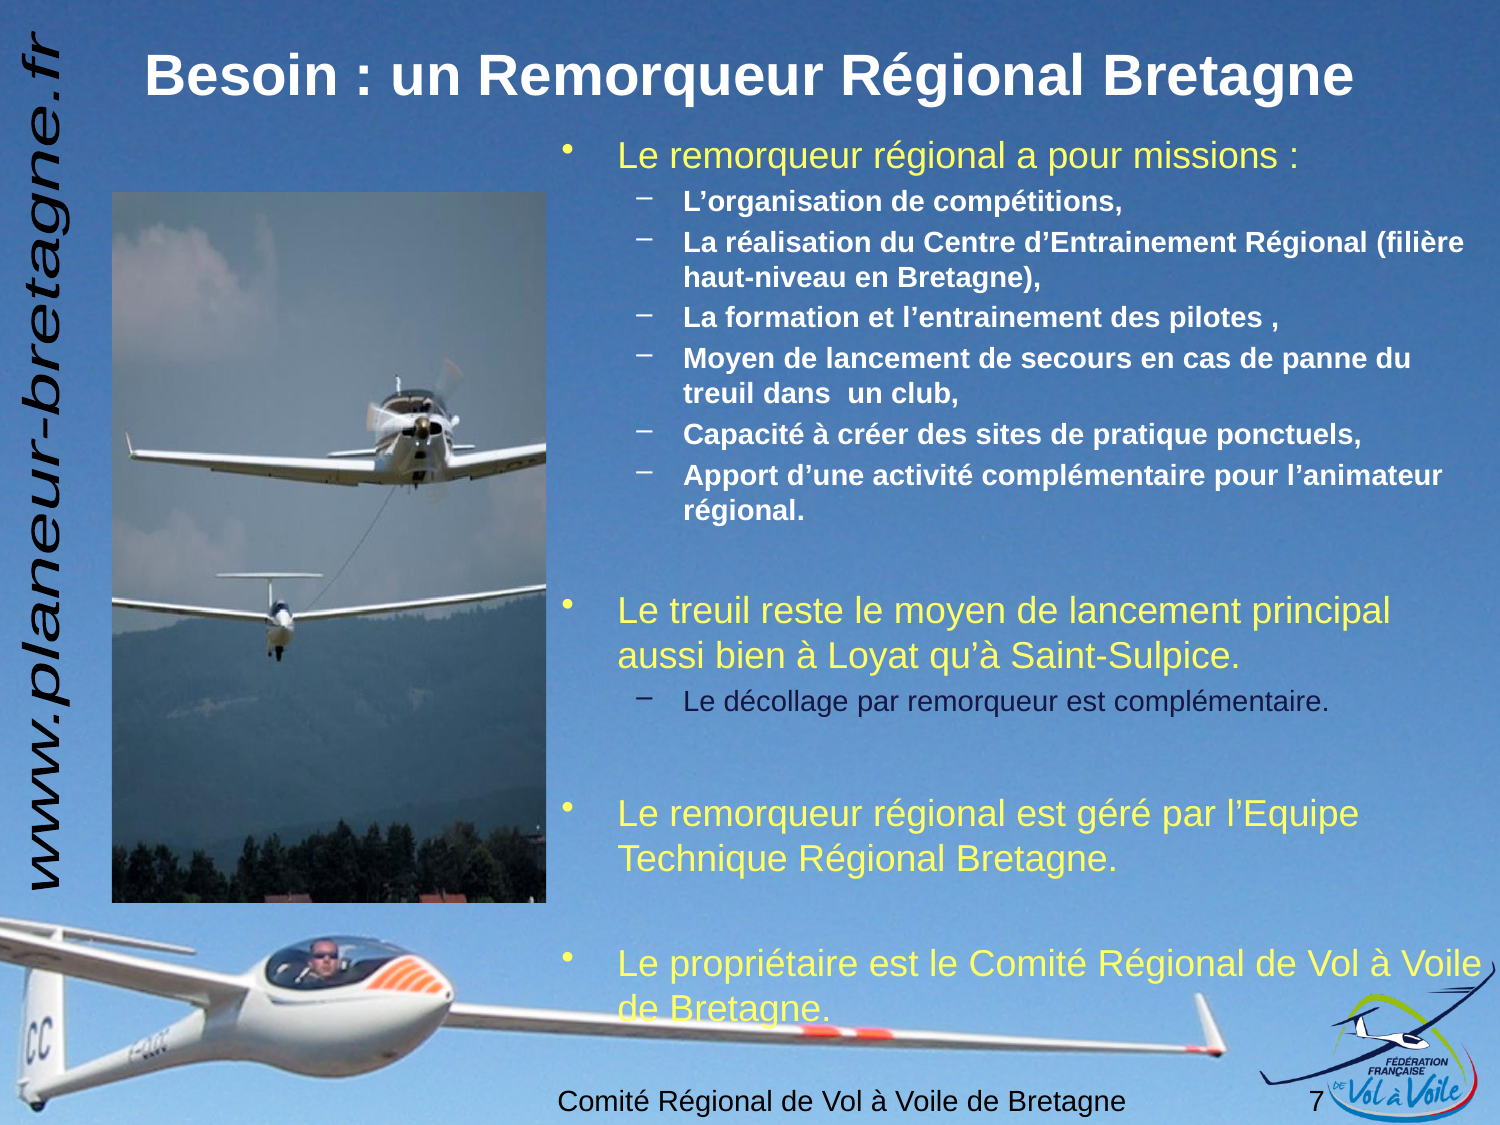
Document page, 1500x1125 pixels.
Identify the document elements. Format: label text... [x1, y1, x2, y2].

title Besoin : un Remorqueur Régional Bretagne [74, 28, 1426, 117]
picture [0, 0, 1500, 1125]
list Le remorqueur régional a pour missions : L’organisation de compétitions, La réalisation du Centre d’Entrainement Régional (filière haut-niveau en Bretagne), La formation et l’entrainement des pilotes , Moyen de lancement de secours en cas de panne du treuil dans un club, Capacité à créer des sites de pratique ponctuels, Apport d’une activité complémentaire pour l’animateur régional. Le treuil reste le moyen de lancement principal aussi bien à Loyat qu’à Saint-Sulpice. Le décollage par remorqueur est complémentaire. Le remorqueur régional est géré par l’Equipe Technique Régional Bretagne. Le propriétaire est le Comité Régional de Vol à Voile de Bretagne. [546, 123, 1500, 946]
